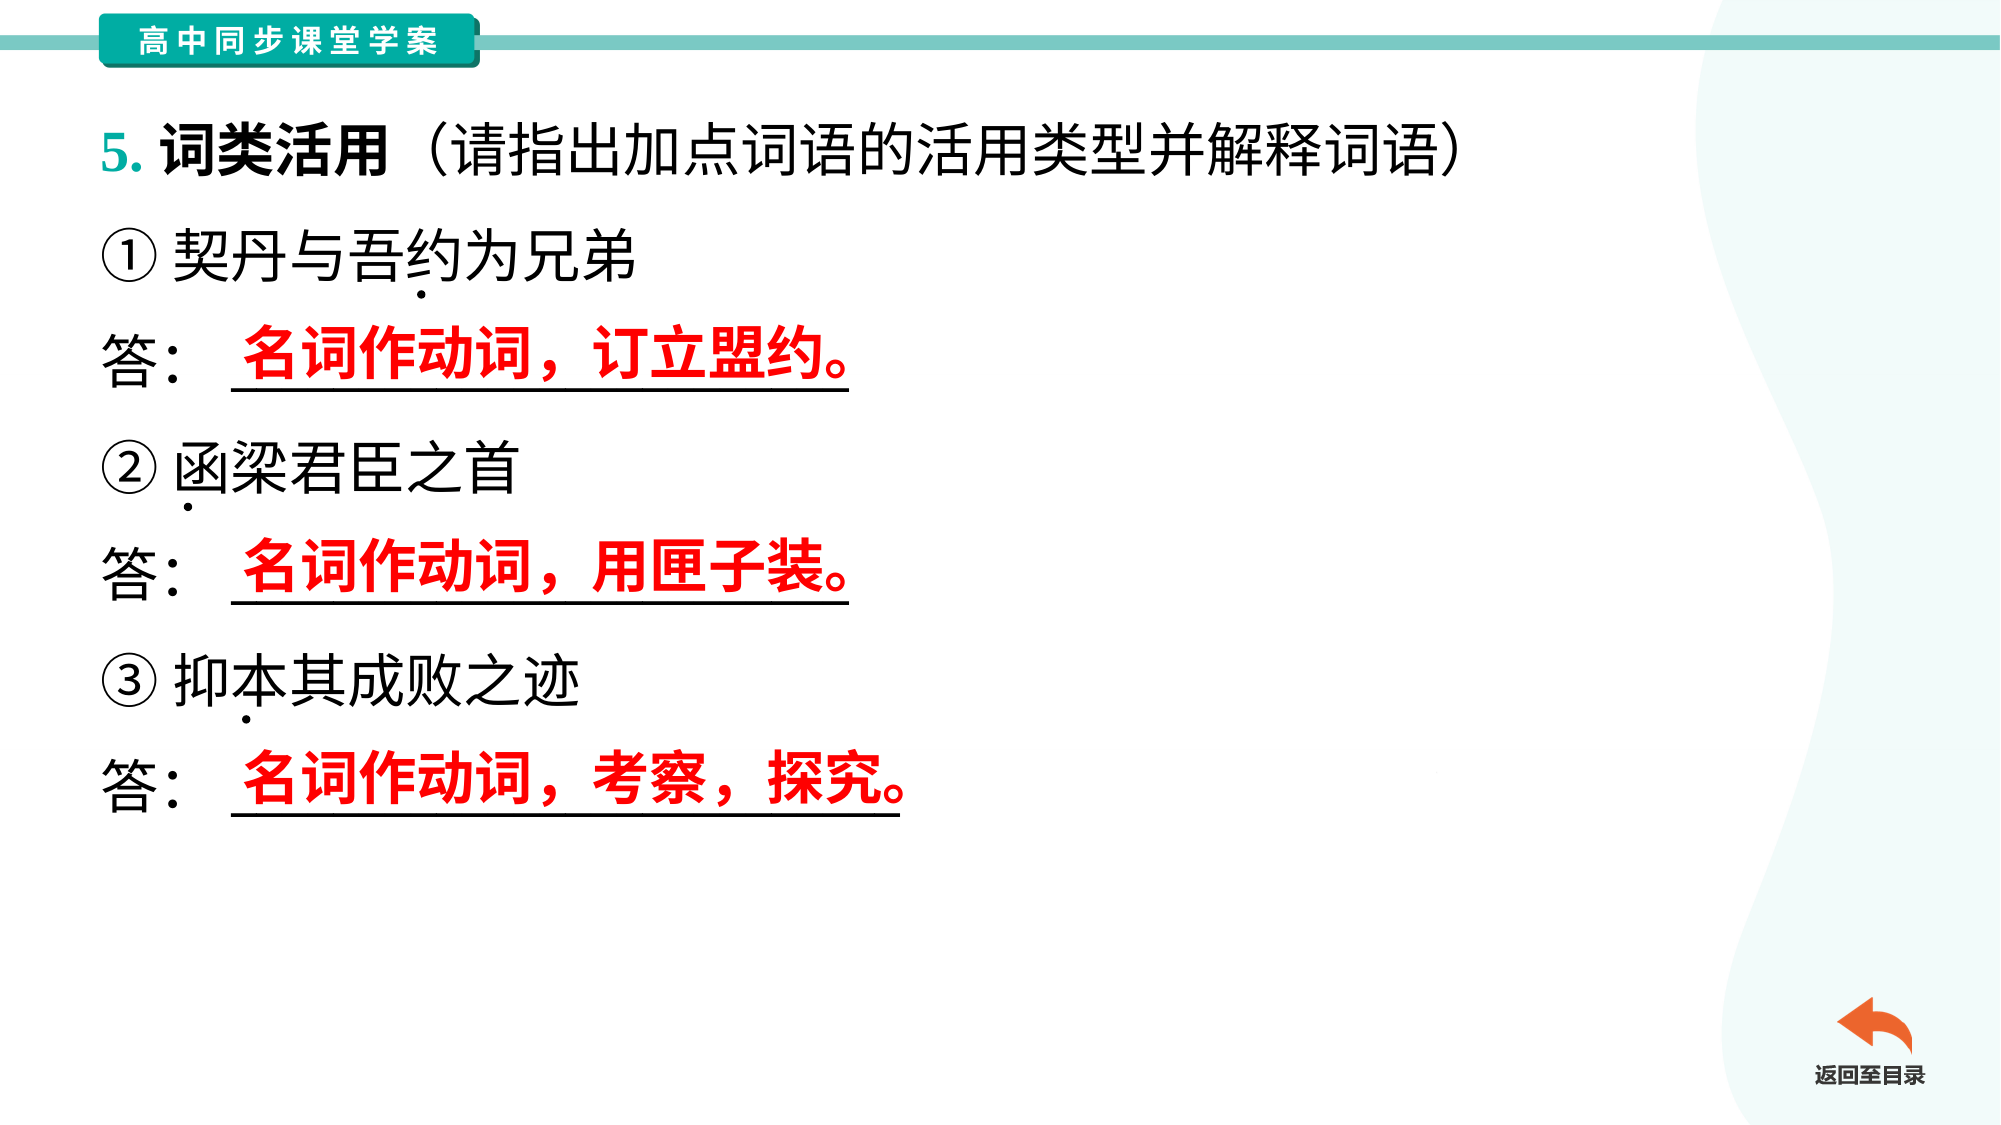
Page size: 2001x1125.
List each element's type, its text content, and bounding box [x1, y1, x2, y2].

text_box 名词作动词，考察，探究。 [218, 709, 965, 812]
picture [0, 0, 2000, 1125]
text_box 名词作动词，订立盟约。 [218, 284, 906, 387]
text_box 5.词类活用（请指出加点词语的活用类型并解释词语） ①契丹与吾约为兄弟 答：________________________ ②函梁君臣之首 答：________________________ ③抑本其成败之迹 答：__________________________ [100, 76, 1899, 821]
text_box [417, 290, 426, 299]
text_box 名词作动词，用匣子装。 [218, 496, 906, 599]
text_box [183, 502, 193, 512]
text_box [242, 715, 251, 724]
